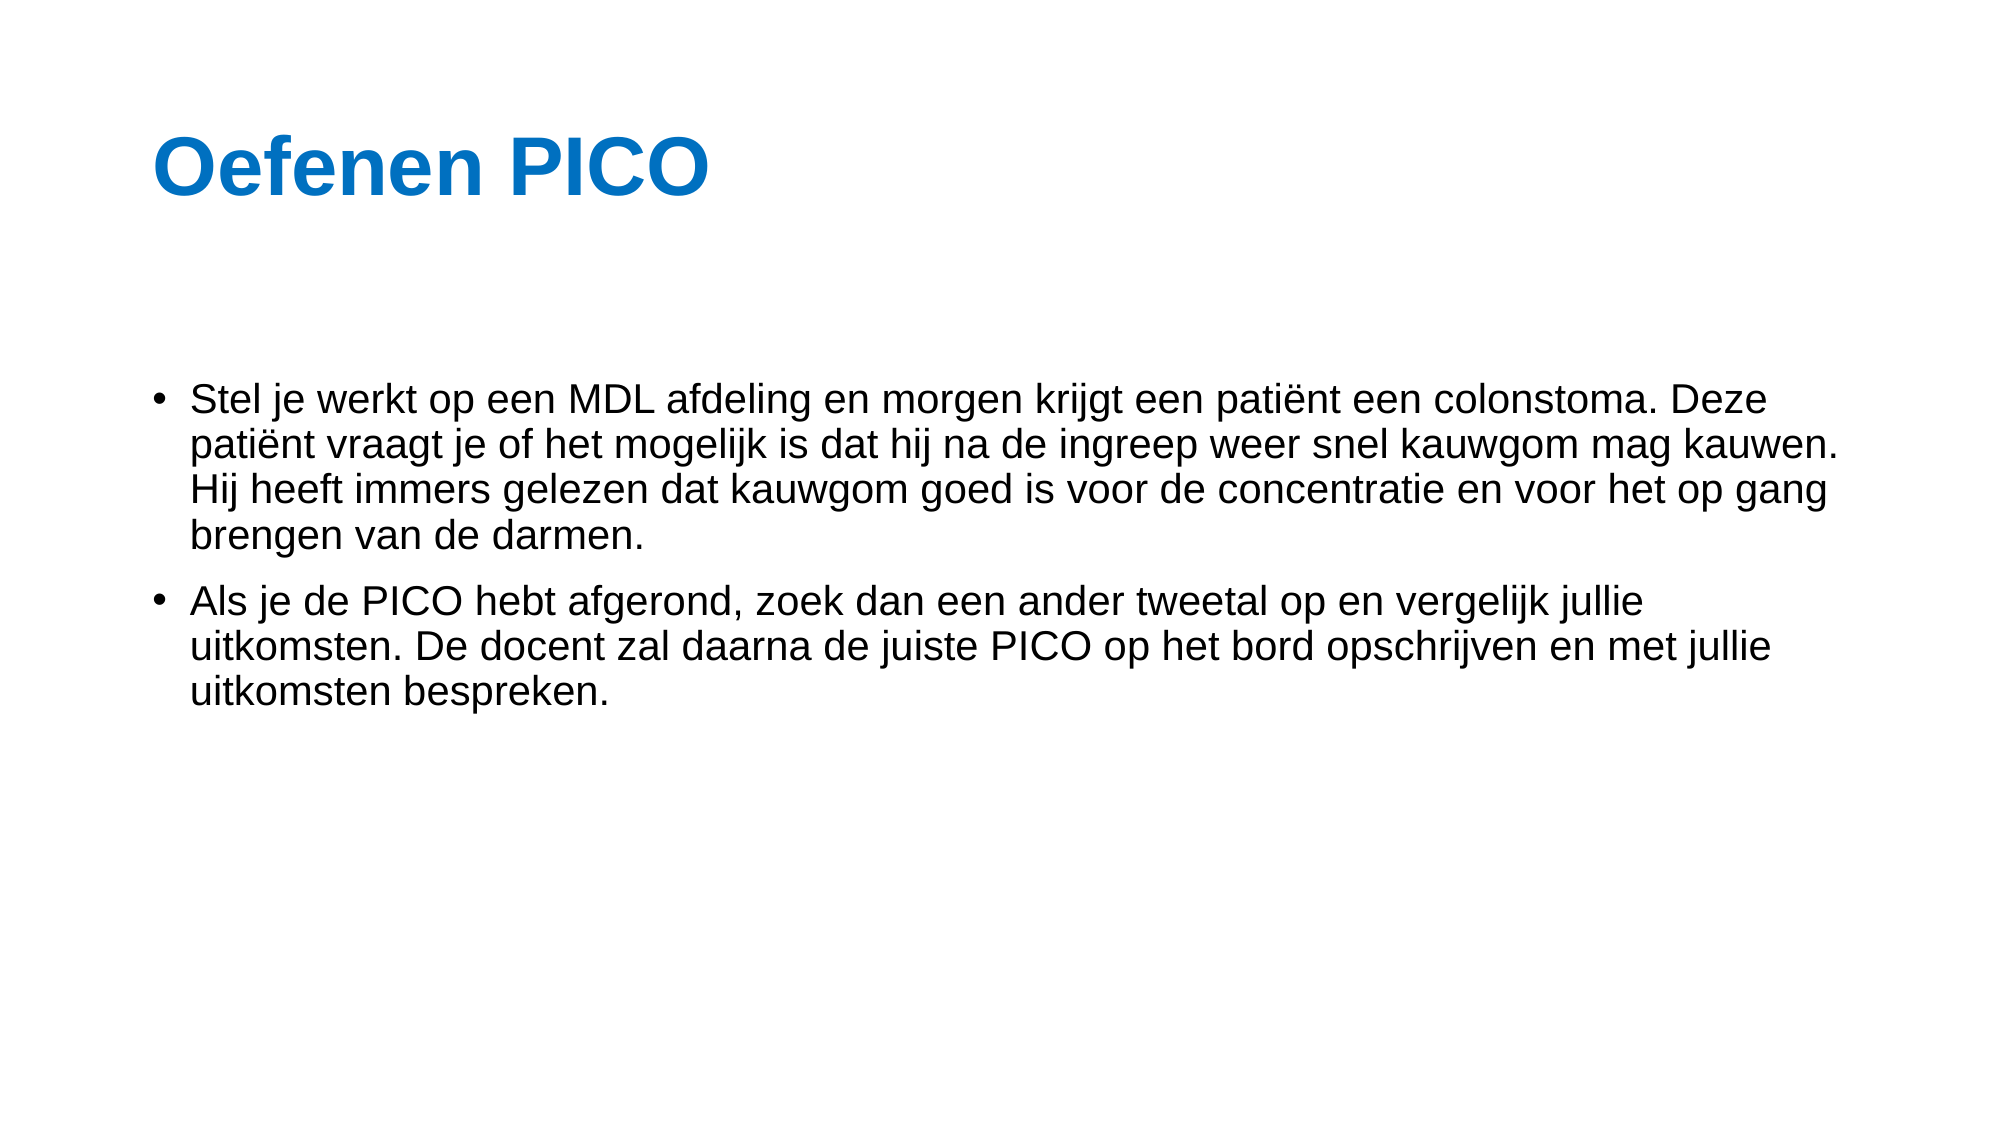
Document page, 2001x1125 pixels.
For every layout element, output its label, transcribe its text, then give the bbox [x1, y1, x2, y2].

title Oefenen PICO [137, 59, 1863, 278]
list Stel je werkt op een MDL afdeling en morgen krijgt een patiënt een colonstoma. Deze patiënt vraagt je of het mogelijk is dat hij na de ingreep weer snel kauwgom mag kauwen. Hij heeft immers gelezen dat kauwgom goed is voor de concentratie en voor het op gang brengen van de darmen. Als je de PICO hebt afgerond, zoek dan een ander tweetal op en vergelijk jullie uitkomsten. De docent zal daarna de juiste PICO op het bord opschrijven en met jullie uitkomsten bespreken. [137, 299, 1863, 1014]
